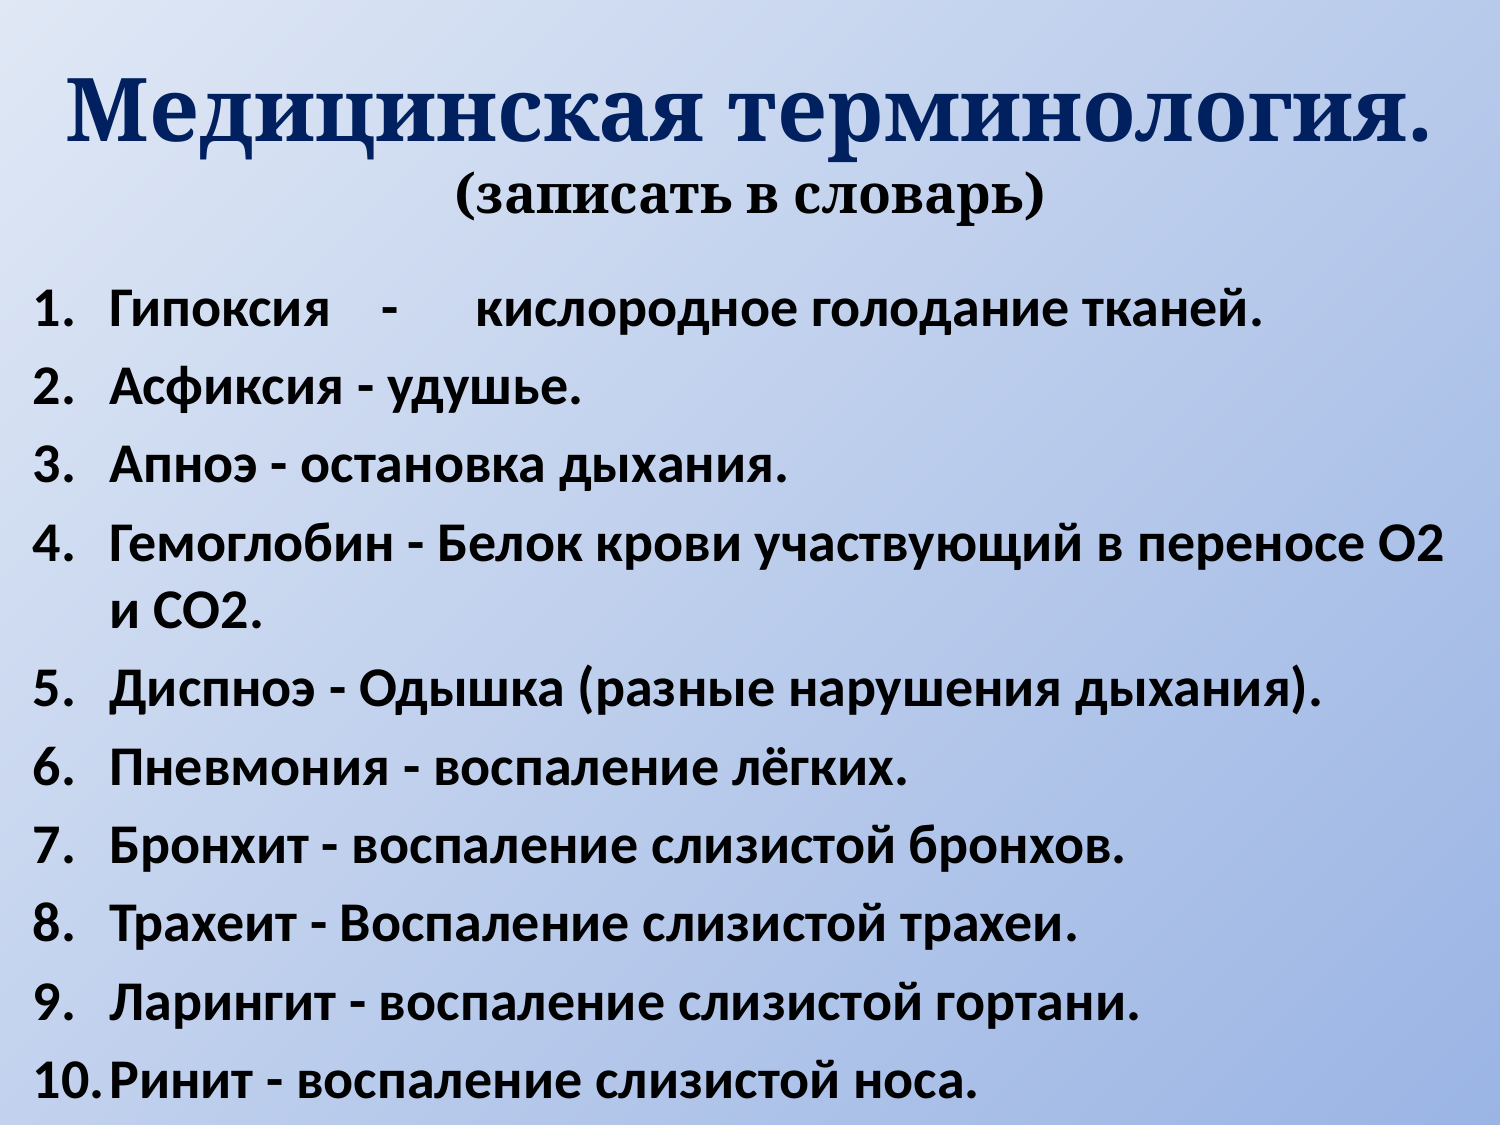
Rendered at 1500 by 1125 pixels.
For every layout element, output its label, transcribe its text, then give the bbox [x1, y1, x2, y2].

list Гипоксия - кислородное голодание тканей. Асфиксия - удушье. Апноэ - остановка дыхания. Гемоглобин - Белок крови участвующий в переносе О2 и СО2. Диспноэ - Одышка (разные нарушения дыхания). Пневмония - воспаление лёгких. Бронхит - воспаление слизистой бронхов. Трахеит - Воспаление слизистой трахеи. Ларингит - воспаление слизистой гортани. Ринит - воспаление слизистой носа. [17, 262, 1500, 1125]
title Медицинская терминология. (записать в словарь) [29, 45, 1471, 233]
